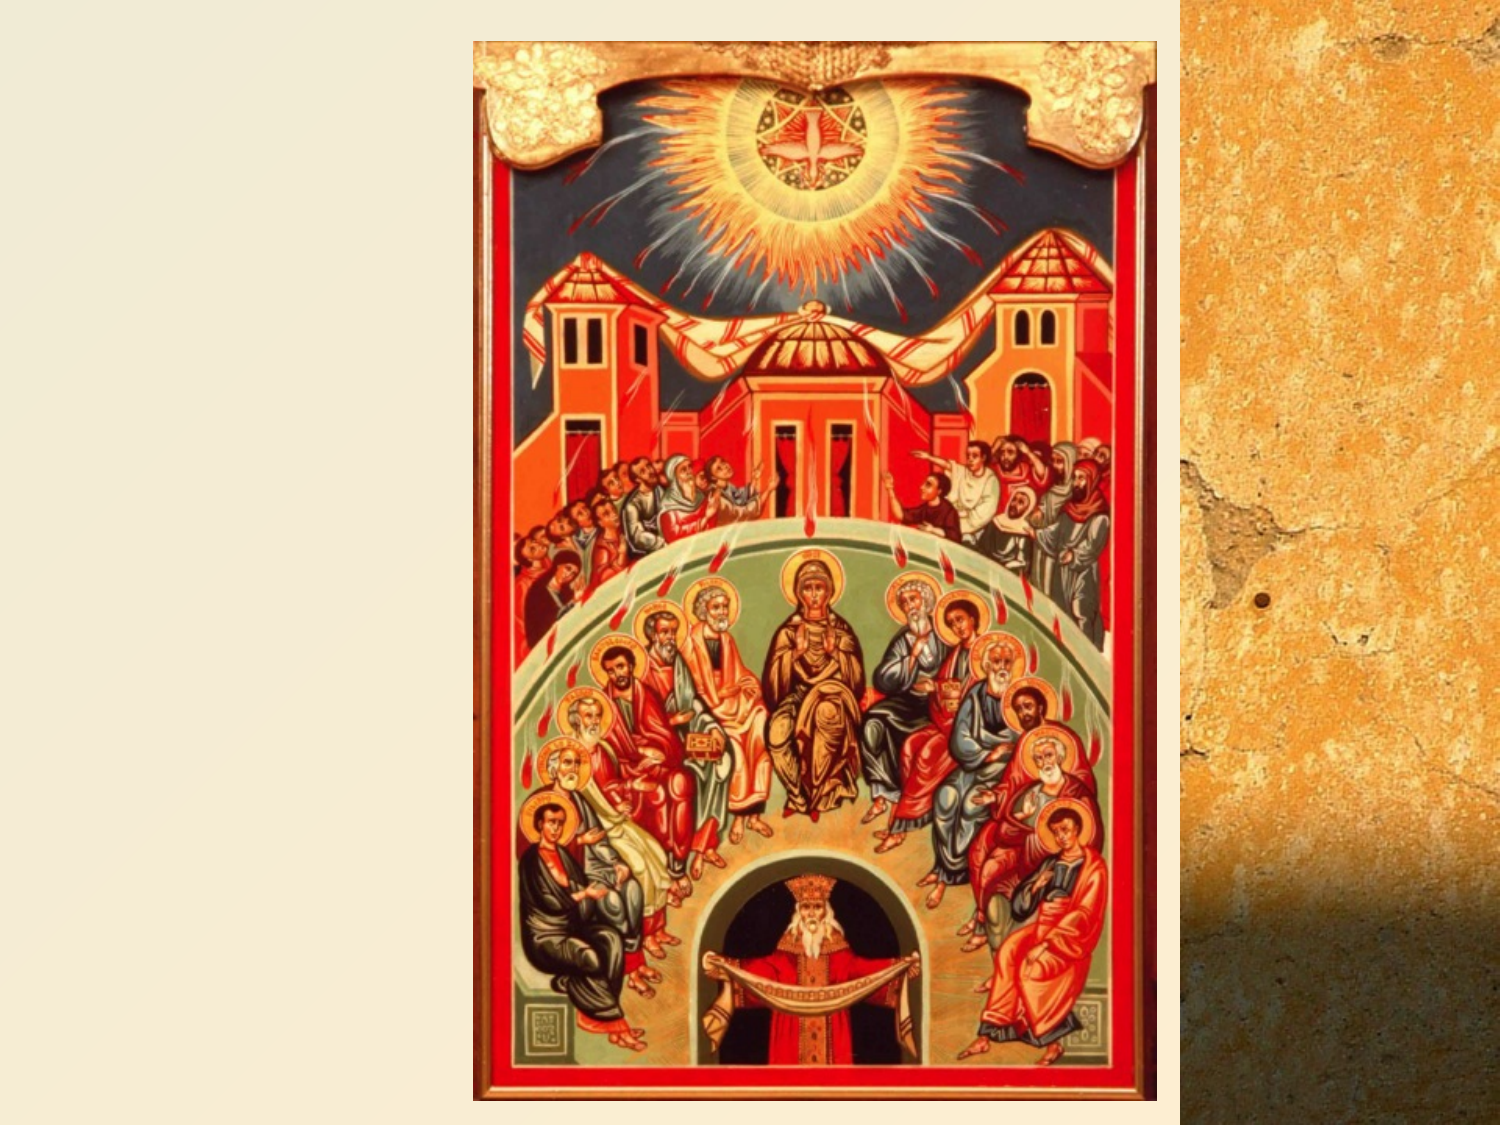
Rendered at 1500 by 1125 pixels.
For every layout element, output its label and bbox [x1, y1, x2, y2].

picture [1180, 0, 1500, 1125]
picture [472, 41, 1157, 1101]
